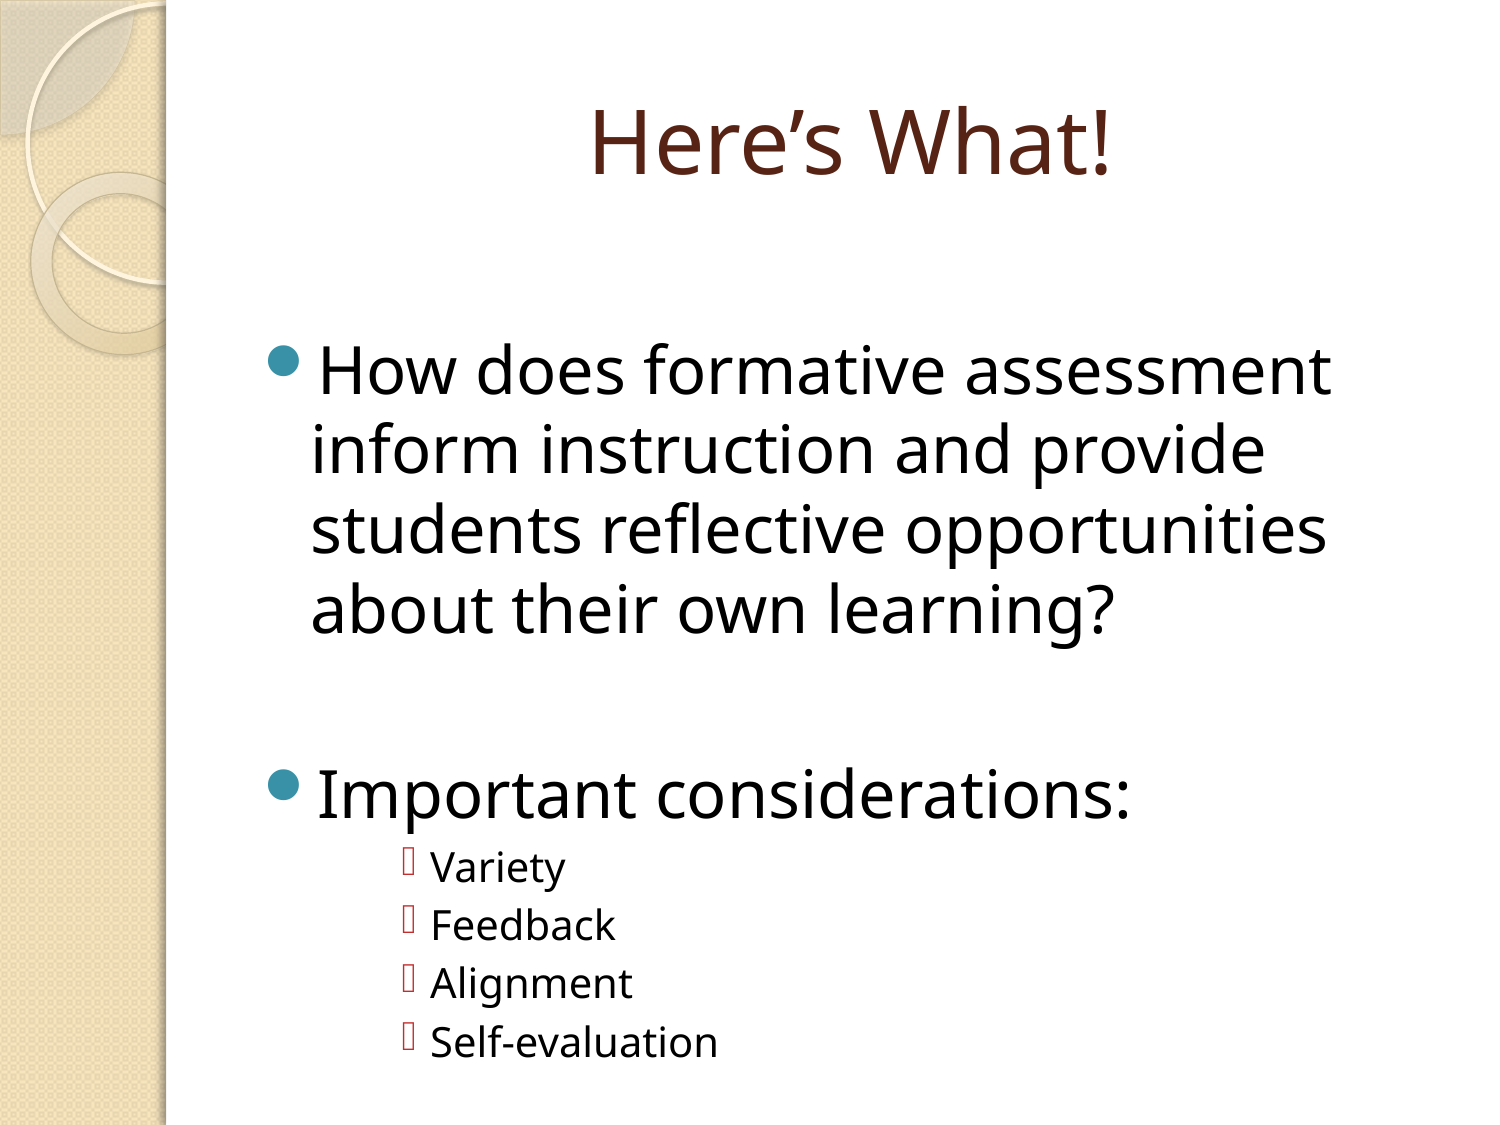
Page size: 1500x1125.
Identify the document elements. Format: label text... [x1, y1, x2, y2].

list How does formative assessment inform instruction and provide students reflective opportunities about their own learning? Important considerations: Variety Feedback Alignment Self-evaluation [235, 237, 1466, 1025]
title Here’s What! [235, 45, 1466, 233]
